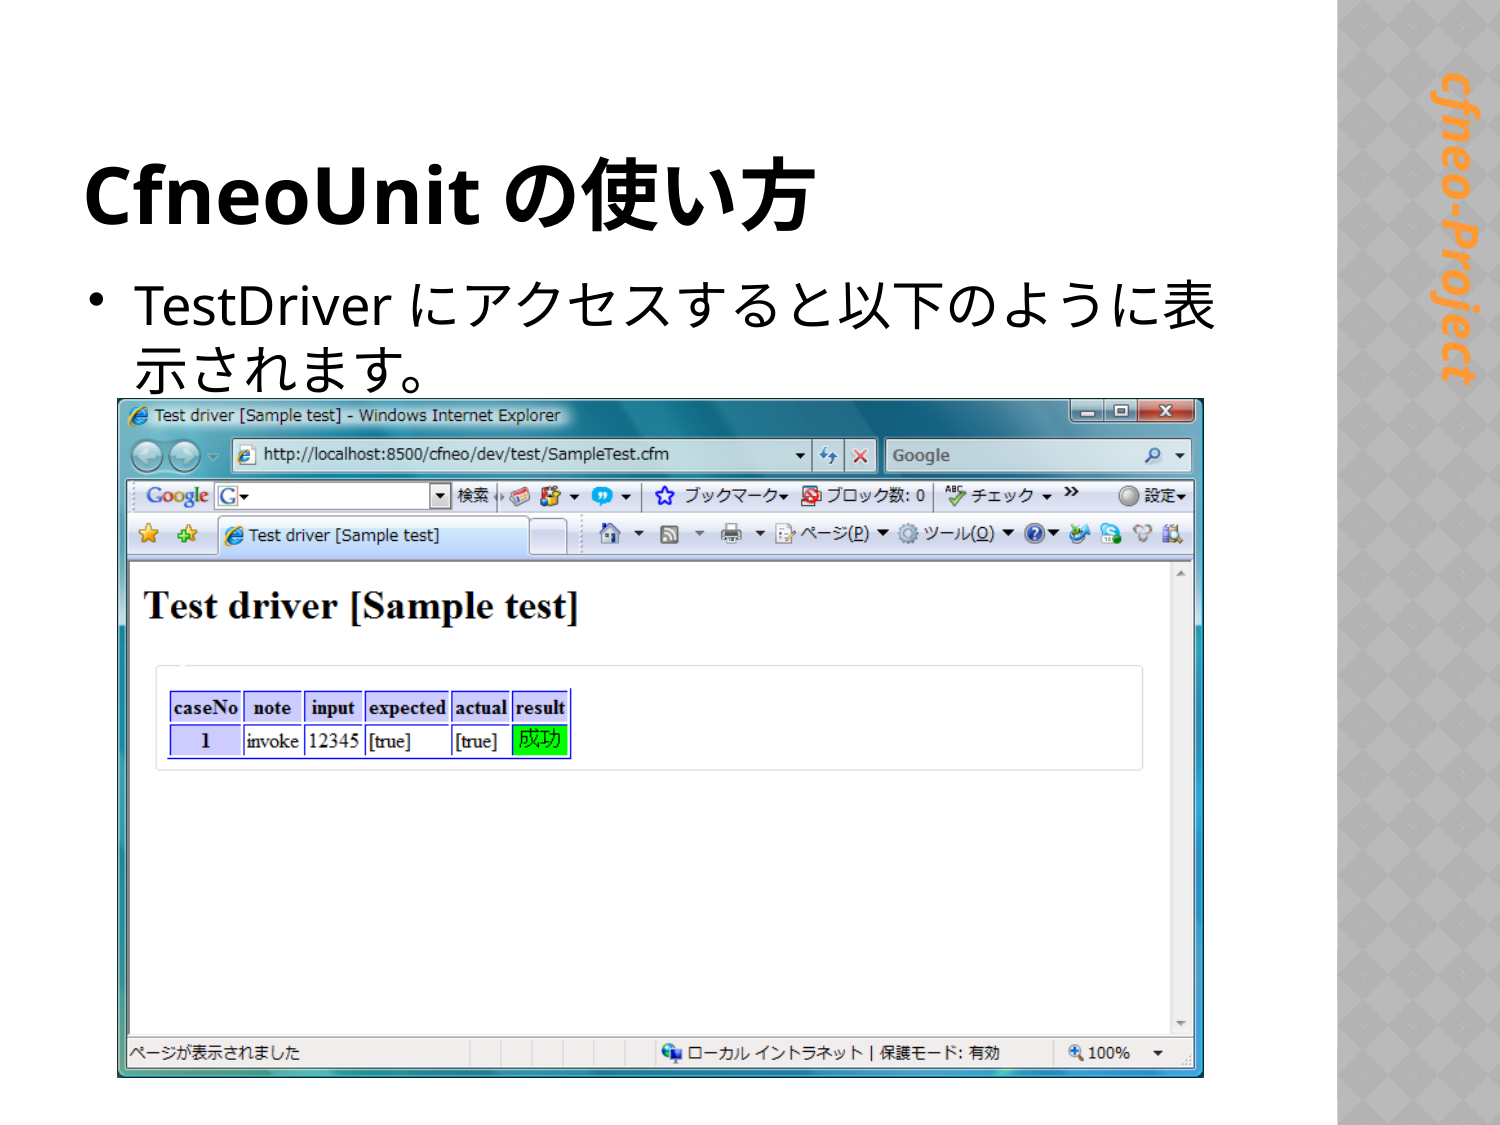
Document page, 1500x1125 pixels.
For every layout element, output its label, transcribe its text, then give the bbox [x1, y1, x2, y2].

list TestDriverにアクセスすると以下のように表示されます。 [75, 264, 1263, 1059]
title CfneoUnitの使い方 [75, 52, 1263, 240]
picture [116, 398, 1204, 1079]
